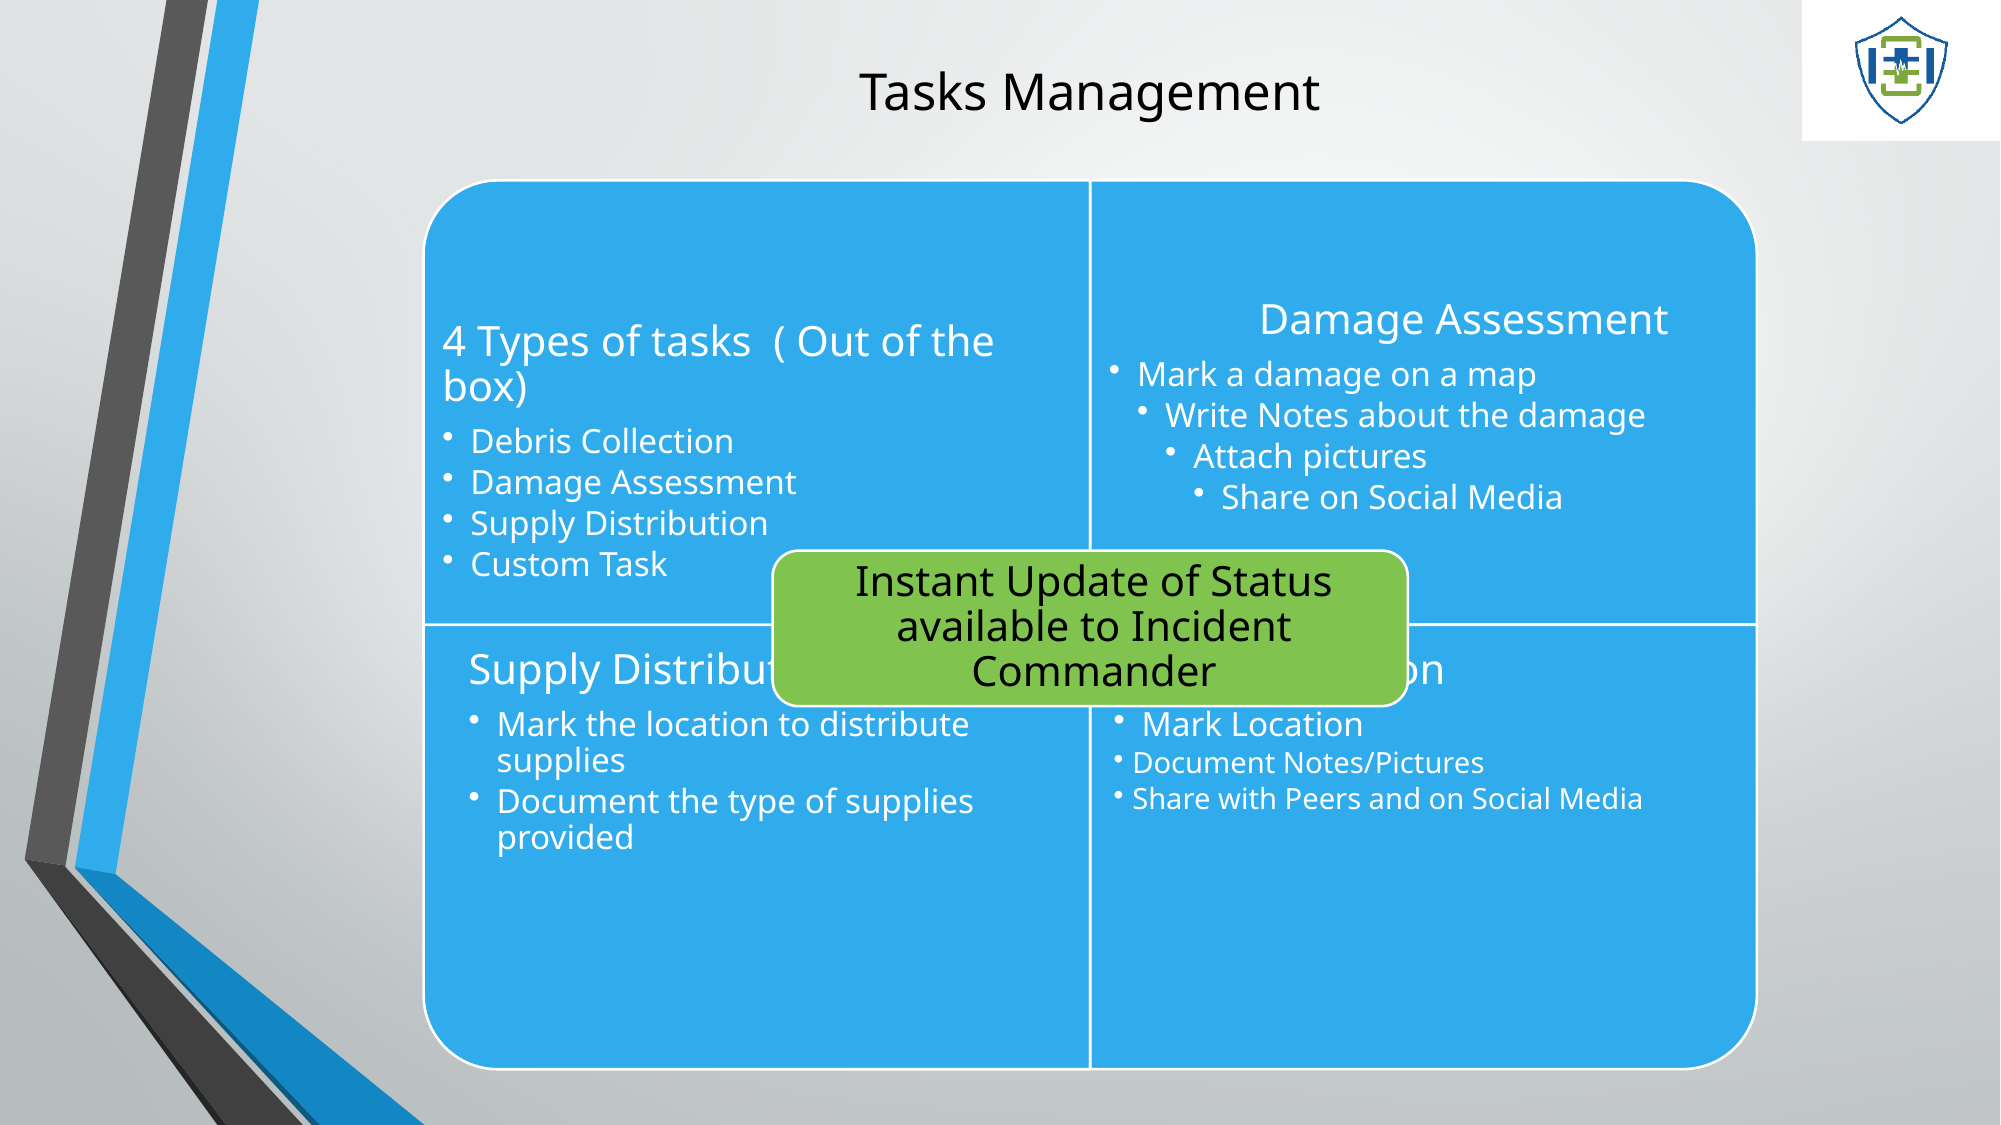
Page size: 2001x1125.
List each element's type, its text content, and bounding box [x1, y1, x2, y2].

title Tasks Management [268, 51, 1801, 129]
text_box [423, 180, 1758, 1070]
picture [1801, 0, 2000, 141]
